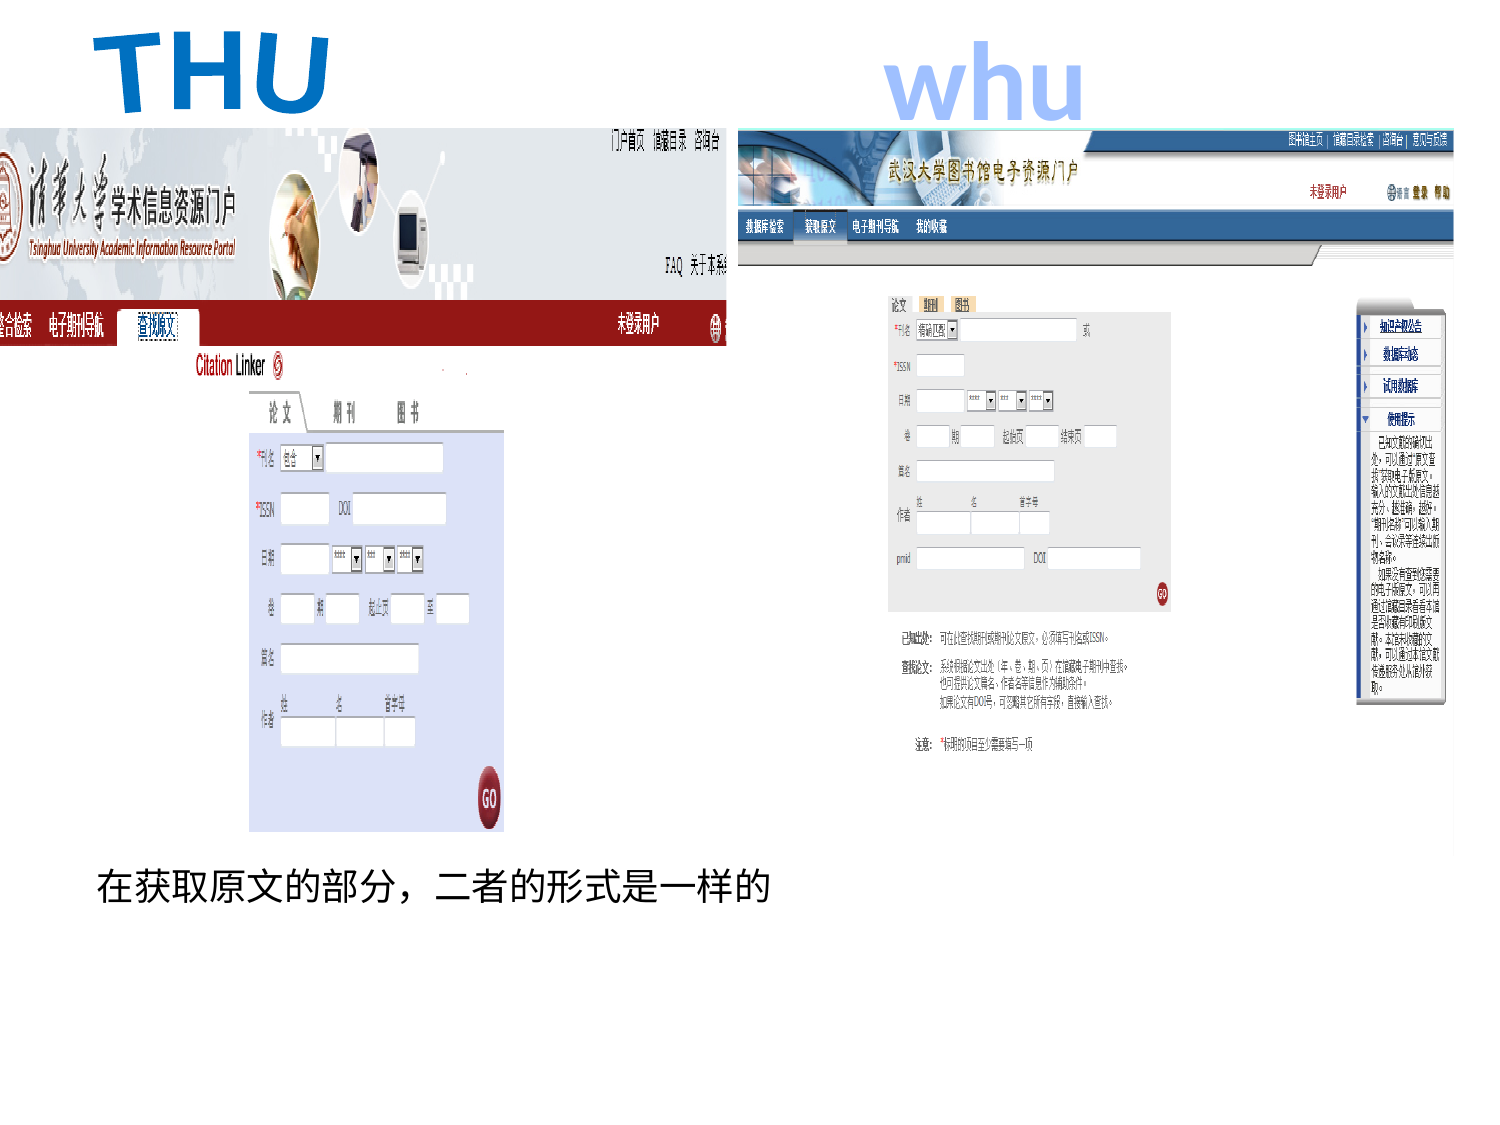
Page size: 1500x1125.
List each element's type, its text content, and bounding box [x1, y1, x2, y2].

picture [738, 128, 1454, 856]
text_box whu [867, 0, 1105, 127]
picture [0, 128, 727, 833]
text_box 在获取原文的部分，二者的形式是一样的 [81, 855, 1043, 916]
